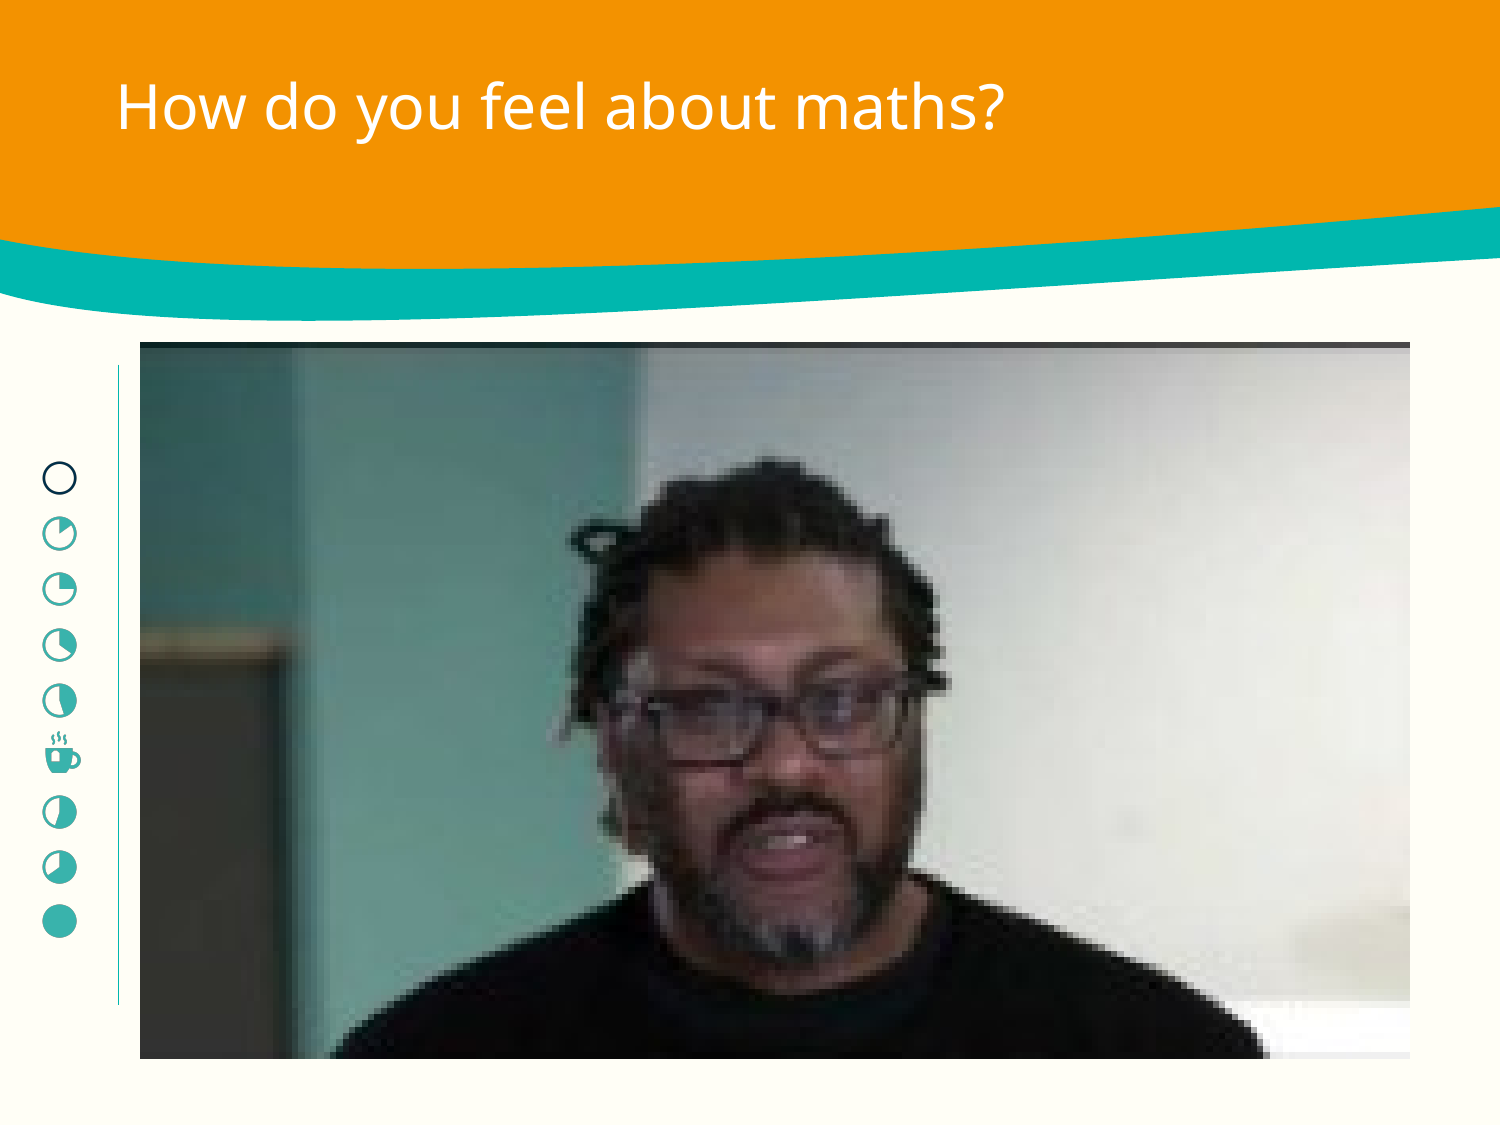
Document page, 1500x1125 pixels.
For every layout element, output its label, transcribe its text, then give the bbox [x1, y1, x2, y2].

picture [38, 846, 81, 888]
picture [38, 791, 81, 833]
picture [38, 624, 81, 666]
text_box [139, 341, 1411, 1060]
picture [38, 457, 81, 499]
picture [38, 679, 81, 722]
picture [38, 900, 81, 942]
picture [36, 725, 90, 779]
picture [38, 512, 81, 555]
list How do you feel about maths? [100, 67, 1411, 258]
picture [38, 568, 81, 610]
